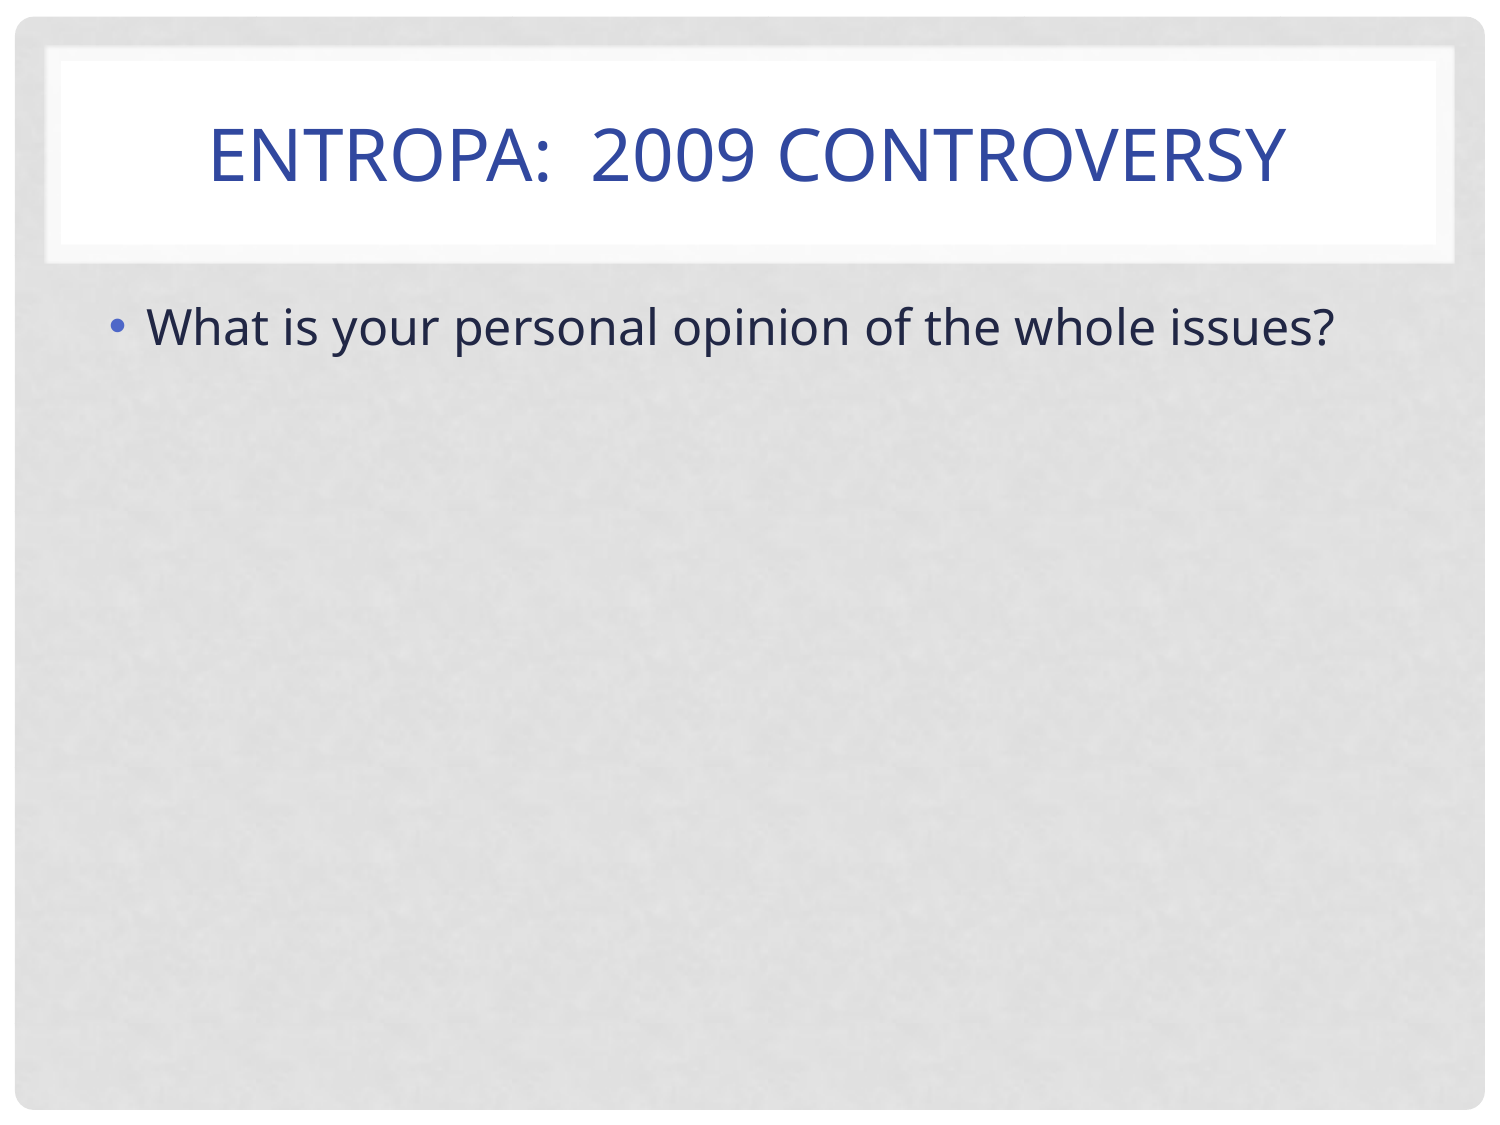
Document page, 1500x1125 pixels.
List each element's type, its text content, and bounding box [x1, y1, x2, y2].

list What is your personal opinion of the whole issues? [75, 287, 1425, 1005]
title Entropa: 2009 controversy [69, 66, 1425, 238]
